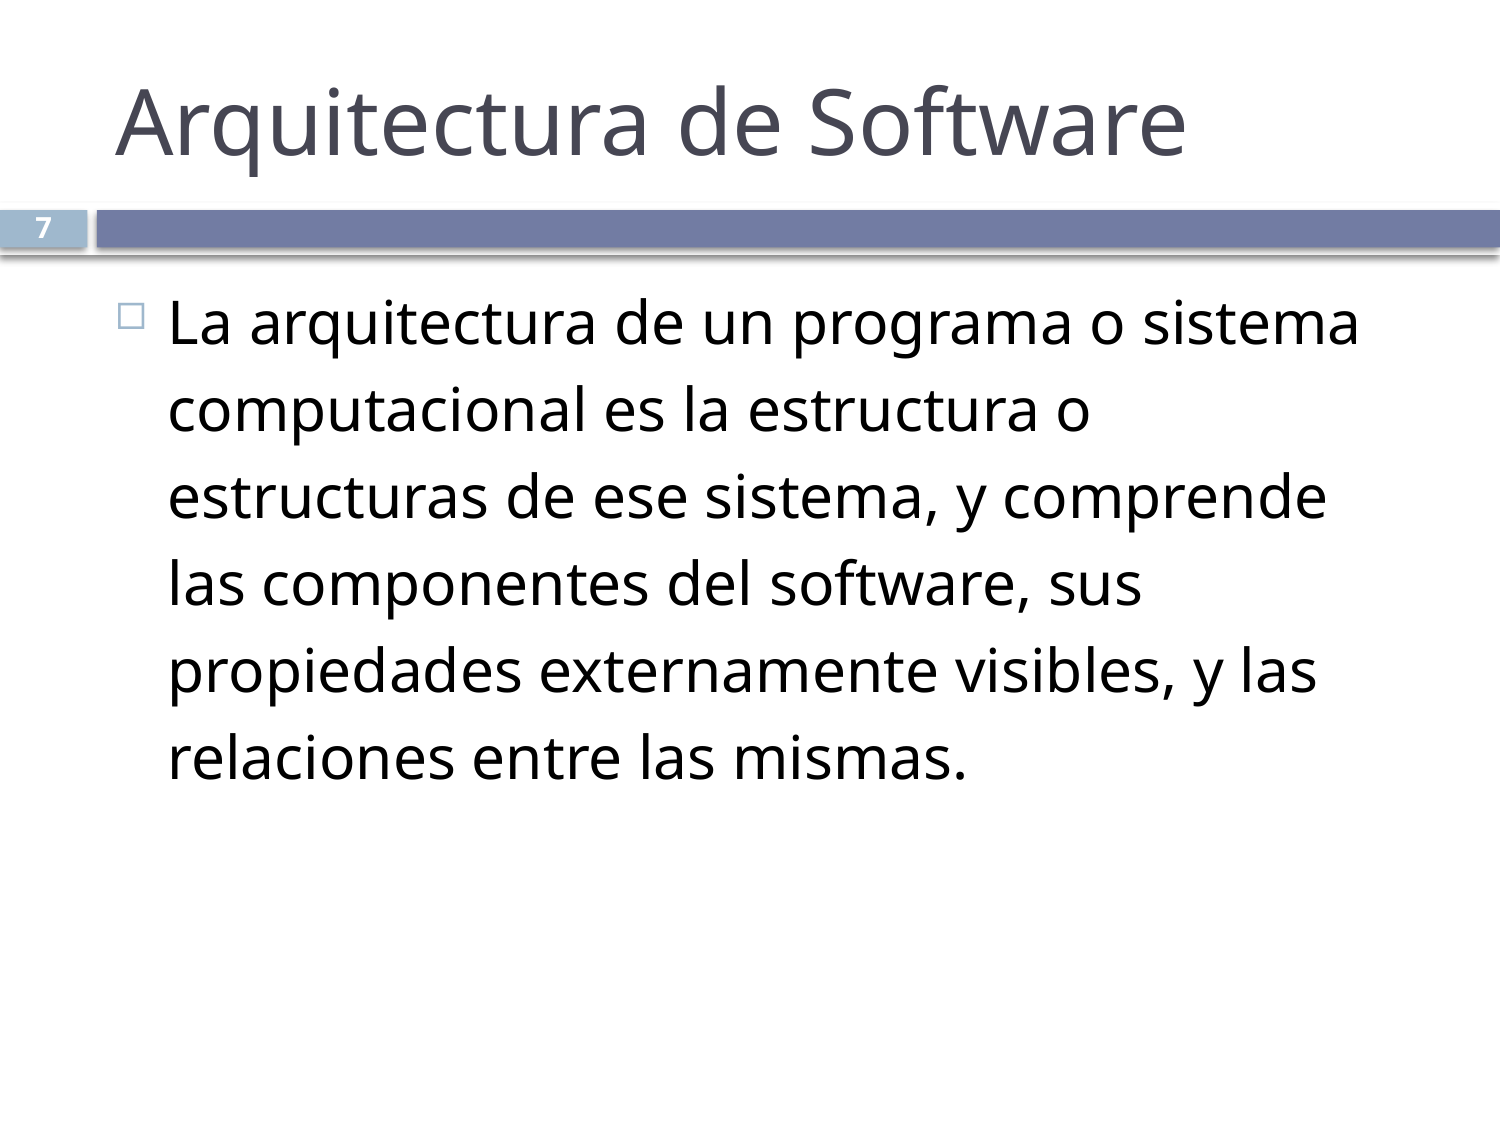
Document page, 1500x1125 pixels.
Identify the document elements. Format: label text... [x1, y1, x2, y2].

title Arquitectura de Software [100, 37, 1438, 200]
slide_number 7 [0, 208, 88, 249]
list La arquitectura de un programa o sistema computacional es la estructura o estructuras de ese sistema, y comprende las componentes del software, sus propiedades externamente visibles, y las relaciones entre las mismas. [100, 262, 1438, 1005]
